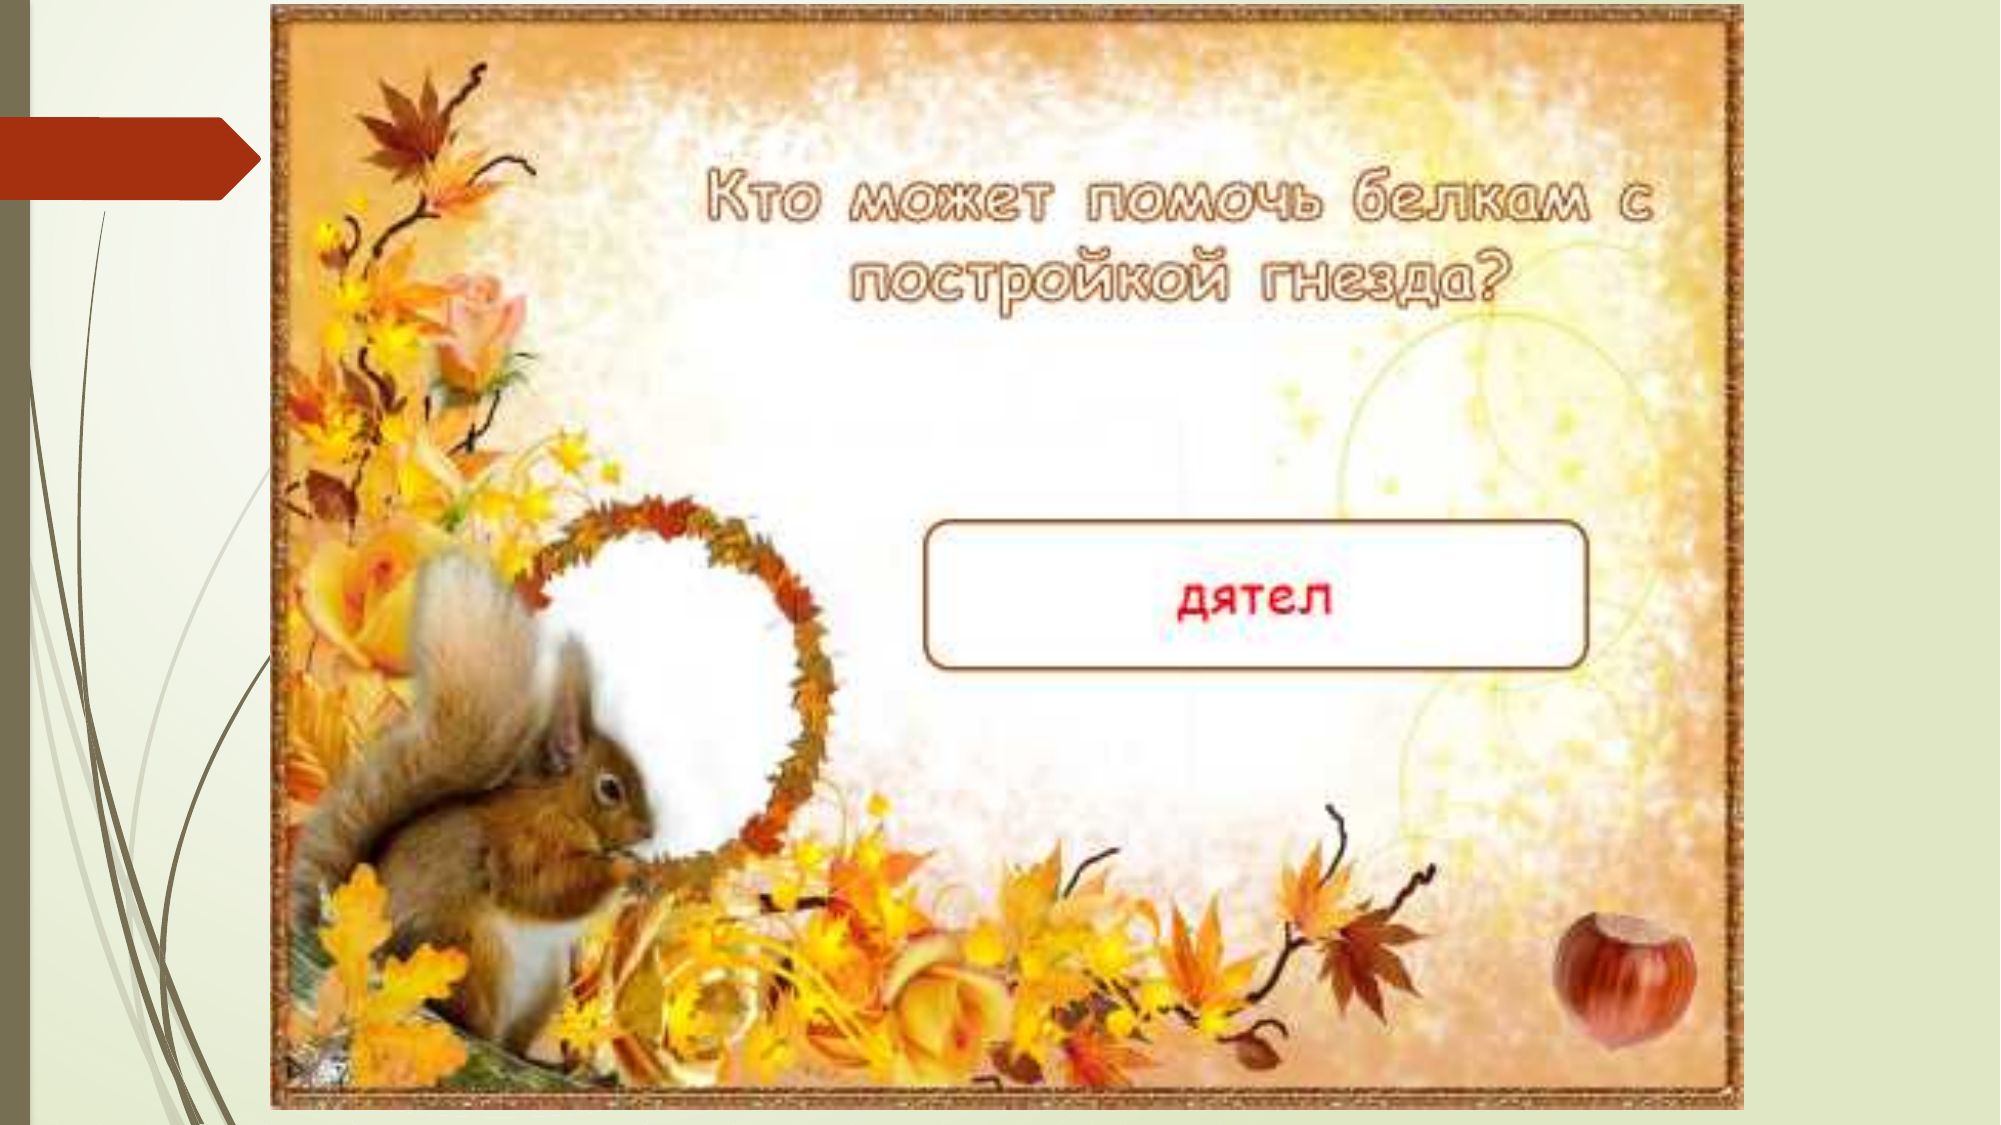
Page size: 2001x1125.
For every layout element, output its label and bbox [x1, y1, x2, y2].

picture [269, 4, 1744, 1111]
